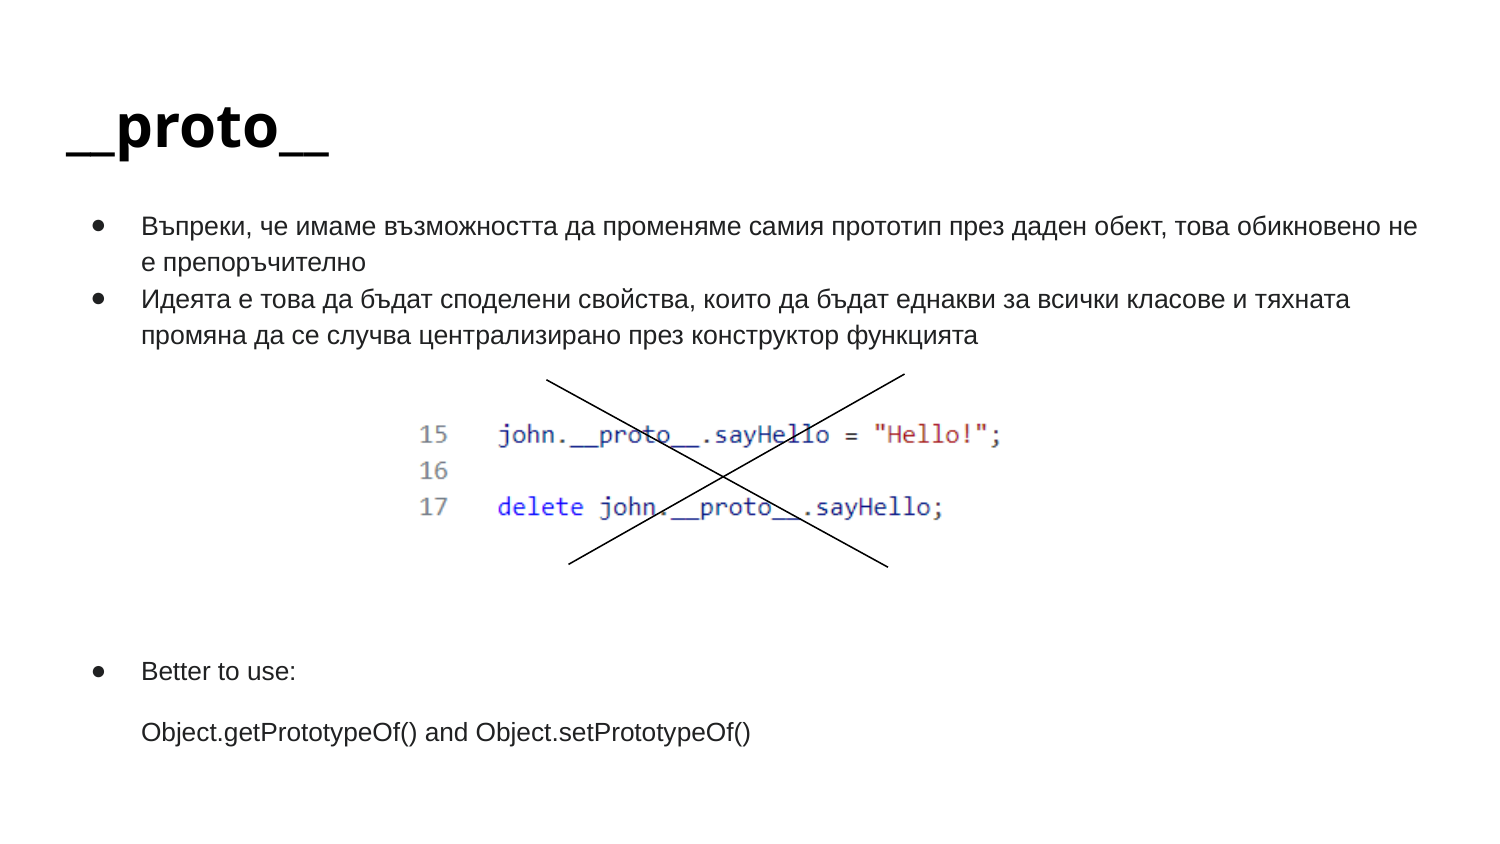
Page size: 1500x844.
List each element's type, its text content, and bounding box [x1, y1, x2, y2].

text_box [568, 373, 905, 565]
list Въпреки, че имаме възможността да променяме самия прототип през даден обект, това обикновено не е препоръчително Идеята е това да бъдат споделени свойства, които да бъдат еднакви за всички класове и тяхната промяна да се случва централизирано през конструктор функцията Better to use: Object.getPrototypeOf() and Object.setPrototypeOf() [51, 189, 1449, 787]
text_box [546, 379, 564, 568]
picture [373, 410, 546, 528]
picture [905, 410, 1126, 528]
title __proto__ [51, 72, 1449, 176]
